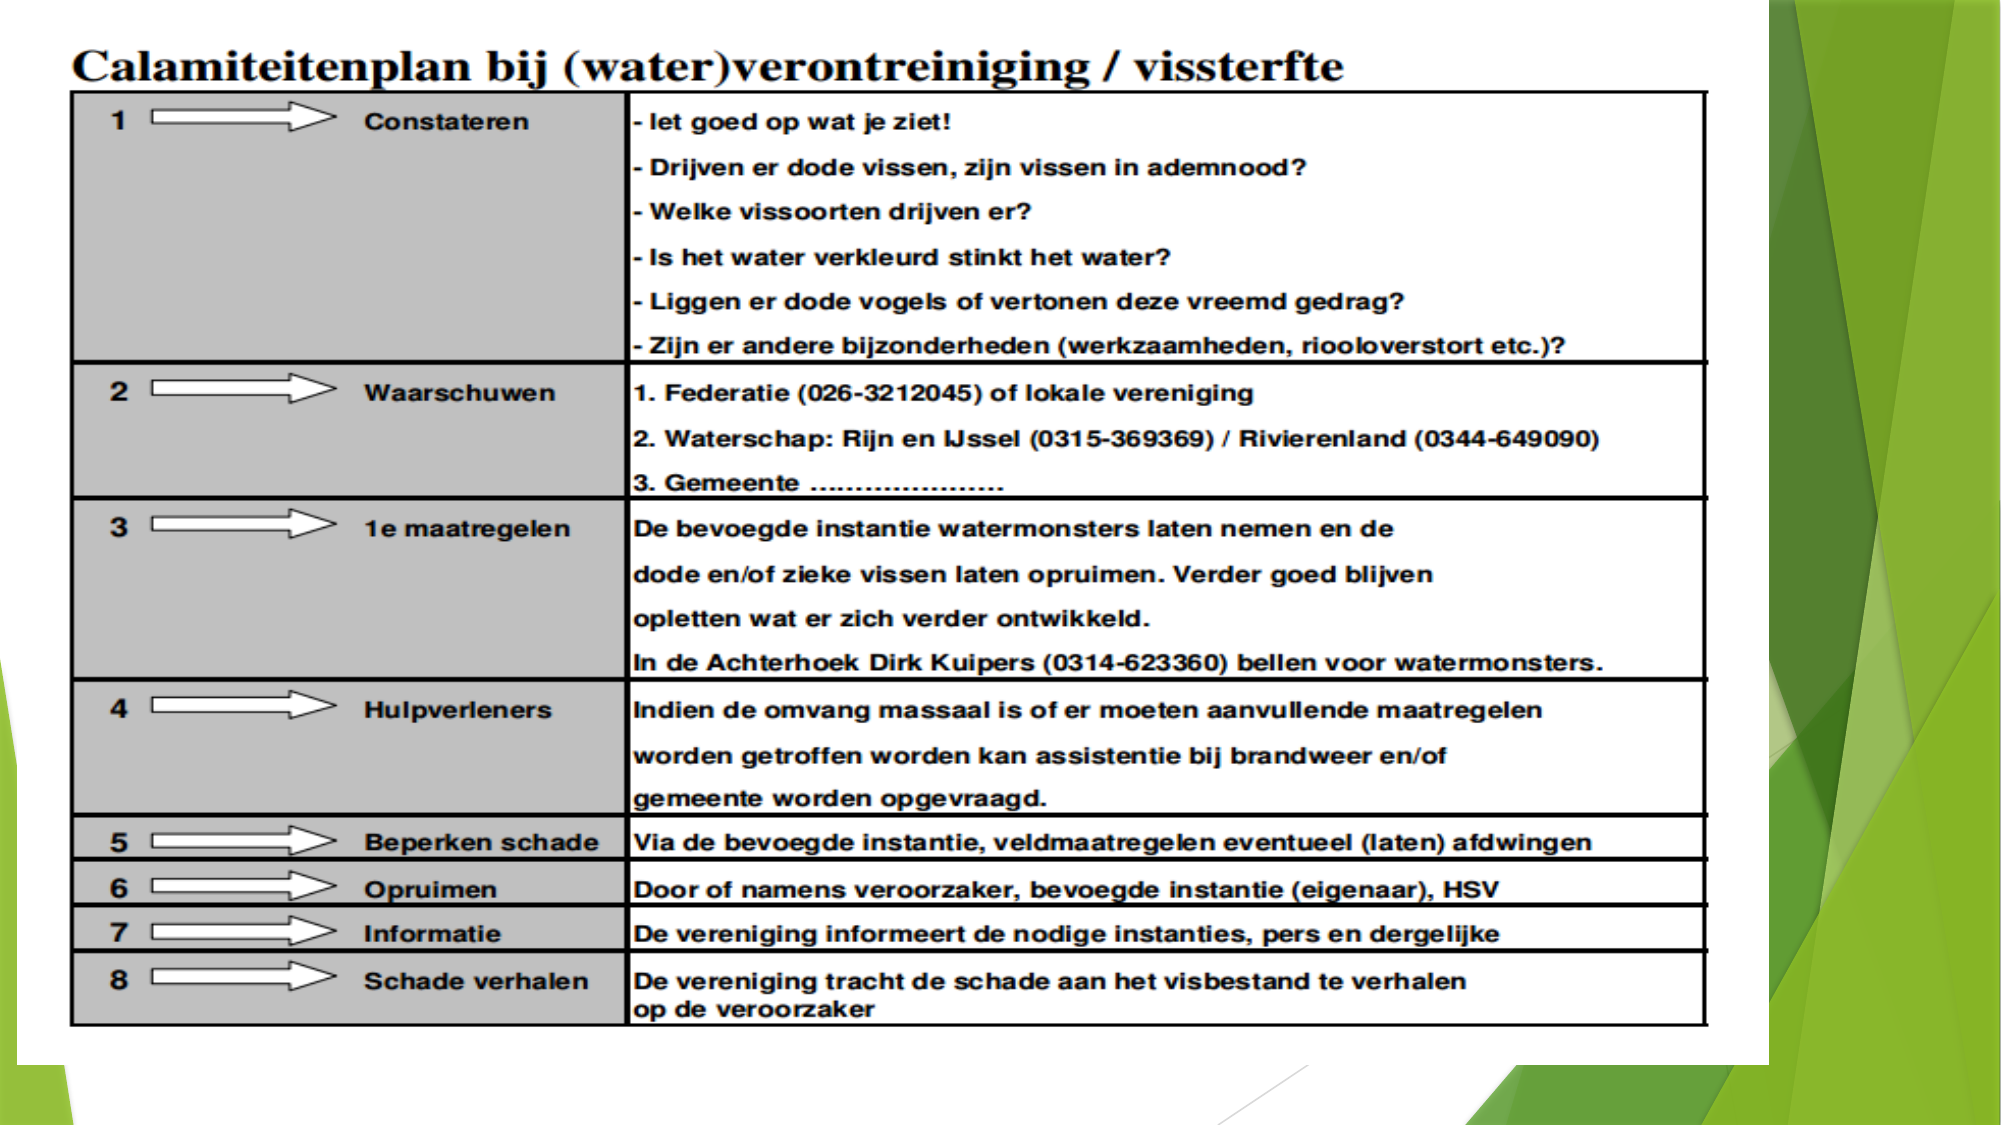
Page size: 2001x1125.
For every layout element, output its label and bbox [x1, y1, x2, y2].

picture [16, 0, 1770, 1065]
